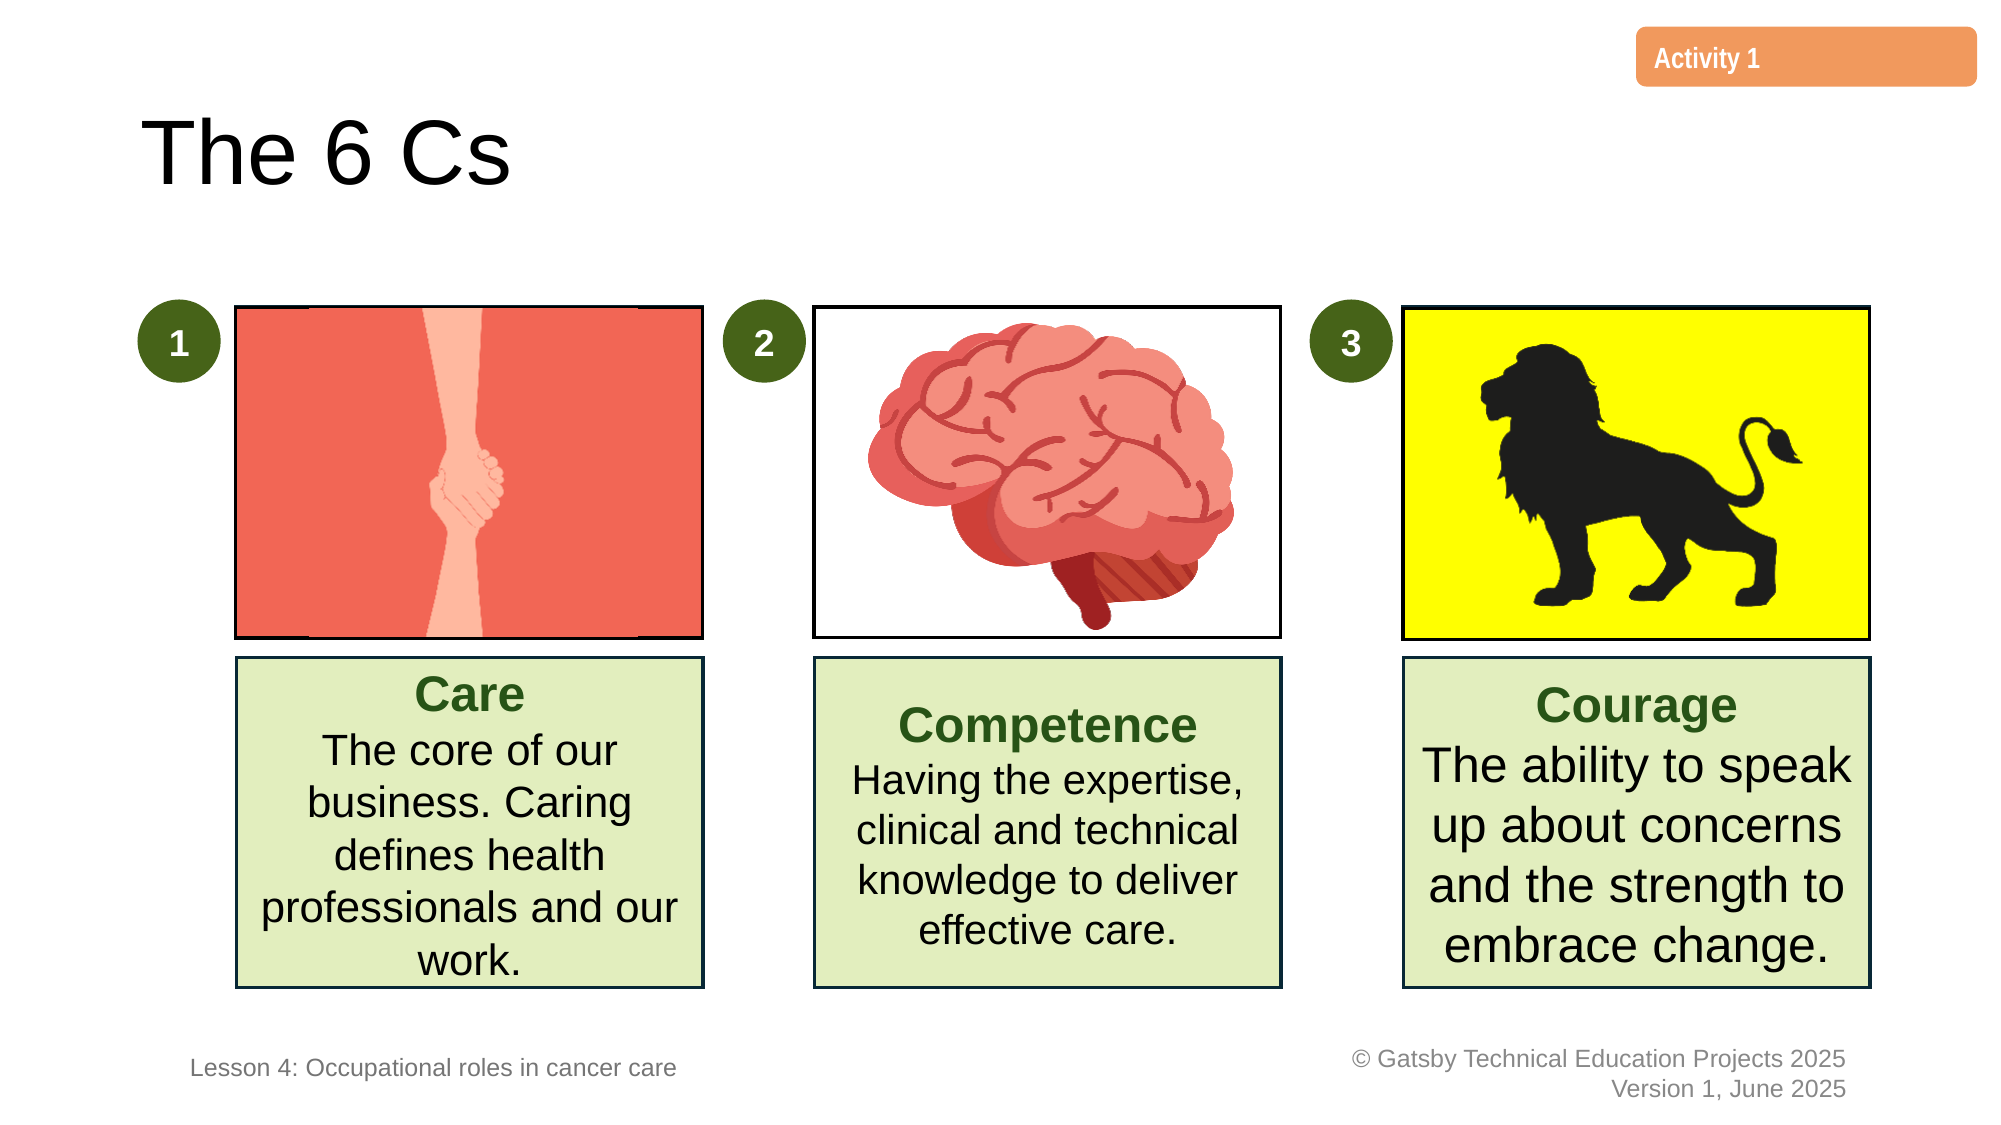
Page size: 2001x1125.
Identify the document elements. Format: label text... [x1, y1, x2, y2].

text_box Care The core of our business. Caring defines health professionals and our work. [236, 657, 703, 988]
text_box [235, 307, 703, 639]
text_box 3 [1309, 299, 1393, 383]
text_box Competence Having the expertise, clinical and technical knowledge to deliver effective care. [814, 657, 1282, 988]
text_box 2 [722, 299, 806, 383]
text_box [813, 306, 1281, 638]
text_box Lesson 4: Occupational roles in cancer care [137, 1042, 879, 1089]
title The 6 Cs [125, 45, 1219, 264]
text_box Activity 1 [1636, 26, 1978, 87]
text_box 1 [137, 299, 221, 383]
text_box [1402, 300, 1870, 660]
text_box Courage The ability to speak up about concerns and the strength to embrace change. [1403, 665, 1870, 988]
